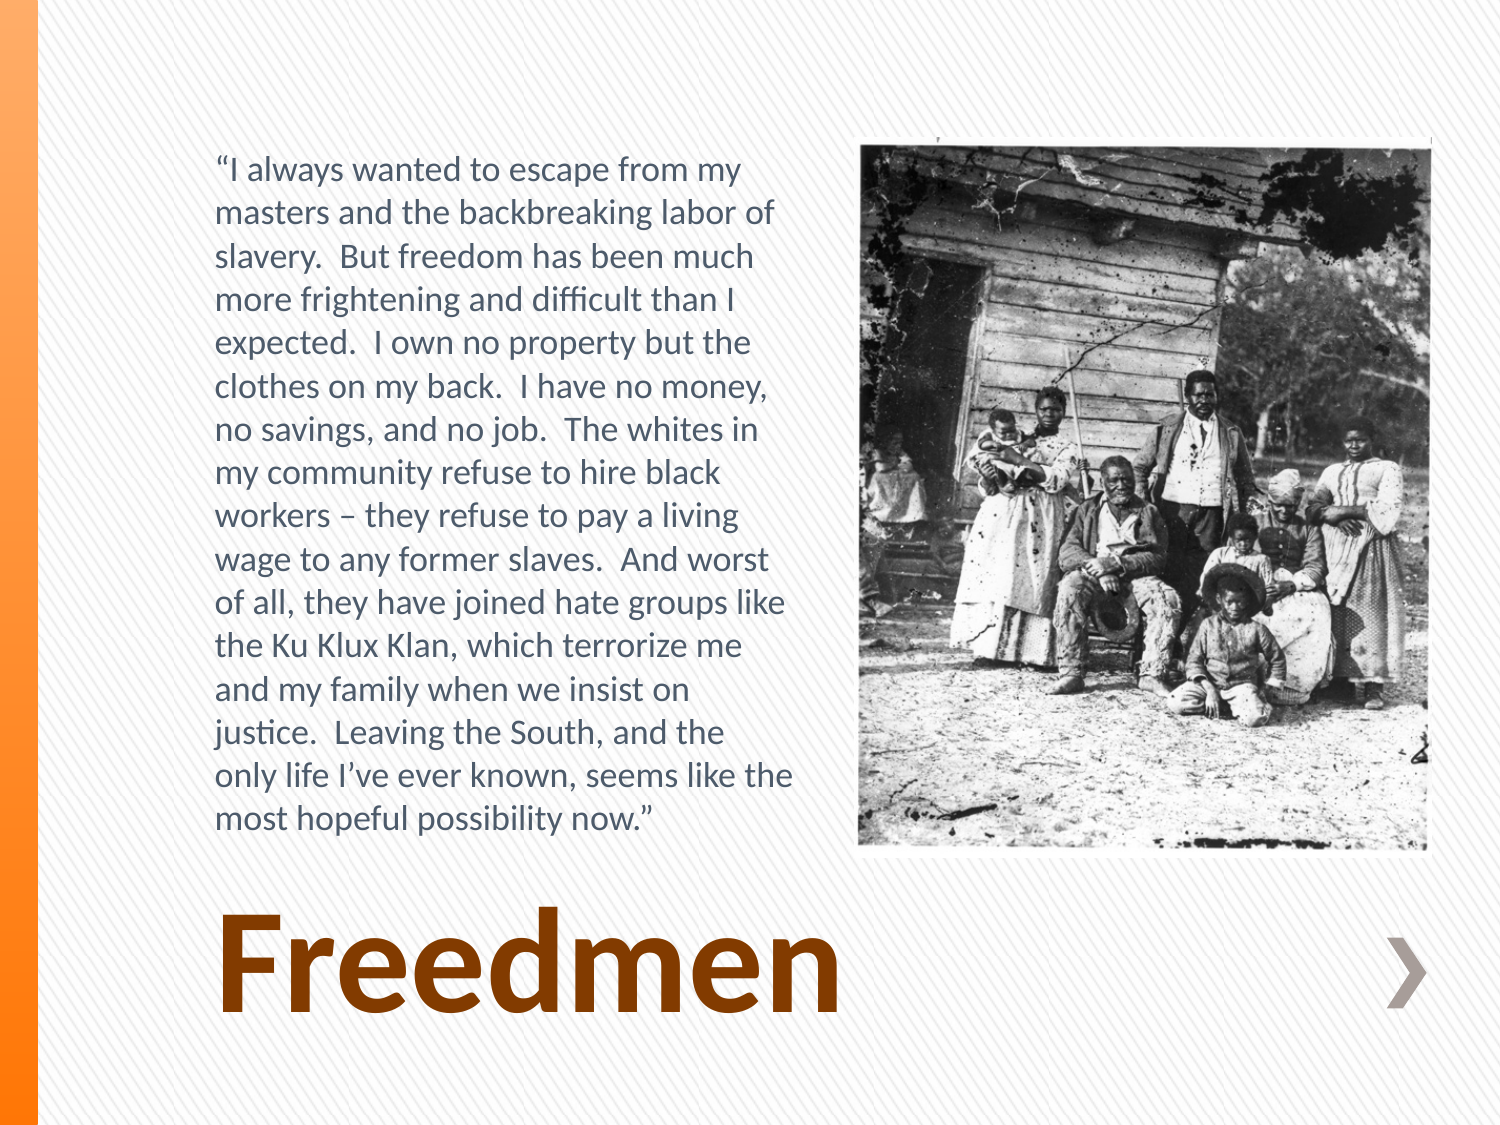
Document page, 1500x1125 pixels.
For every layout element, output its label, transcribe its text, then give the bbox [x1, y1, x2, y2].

title Freedmen [200, 862, 1388, 1050]
list “I always wanted to escape from my masters and the backbreaking labor of slavery. But freedom has been much more frightening and difficult than I expected. I own no property but the clothes on my back. I have no money, no savings, and no job. The whites in my community refuse to hire black workers – they refuse to pay a living wage to any former slaves. And worst of all, they have joined hate groups like the Ku Klux Klan, which terrorize me and my family when we insist on justice. Leaving the South, and the only life I’ve ever known, seems like the most hopeful possibility now.” [199, 138, 812, 858]
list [853, 137, 1432, 859]
